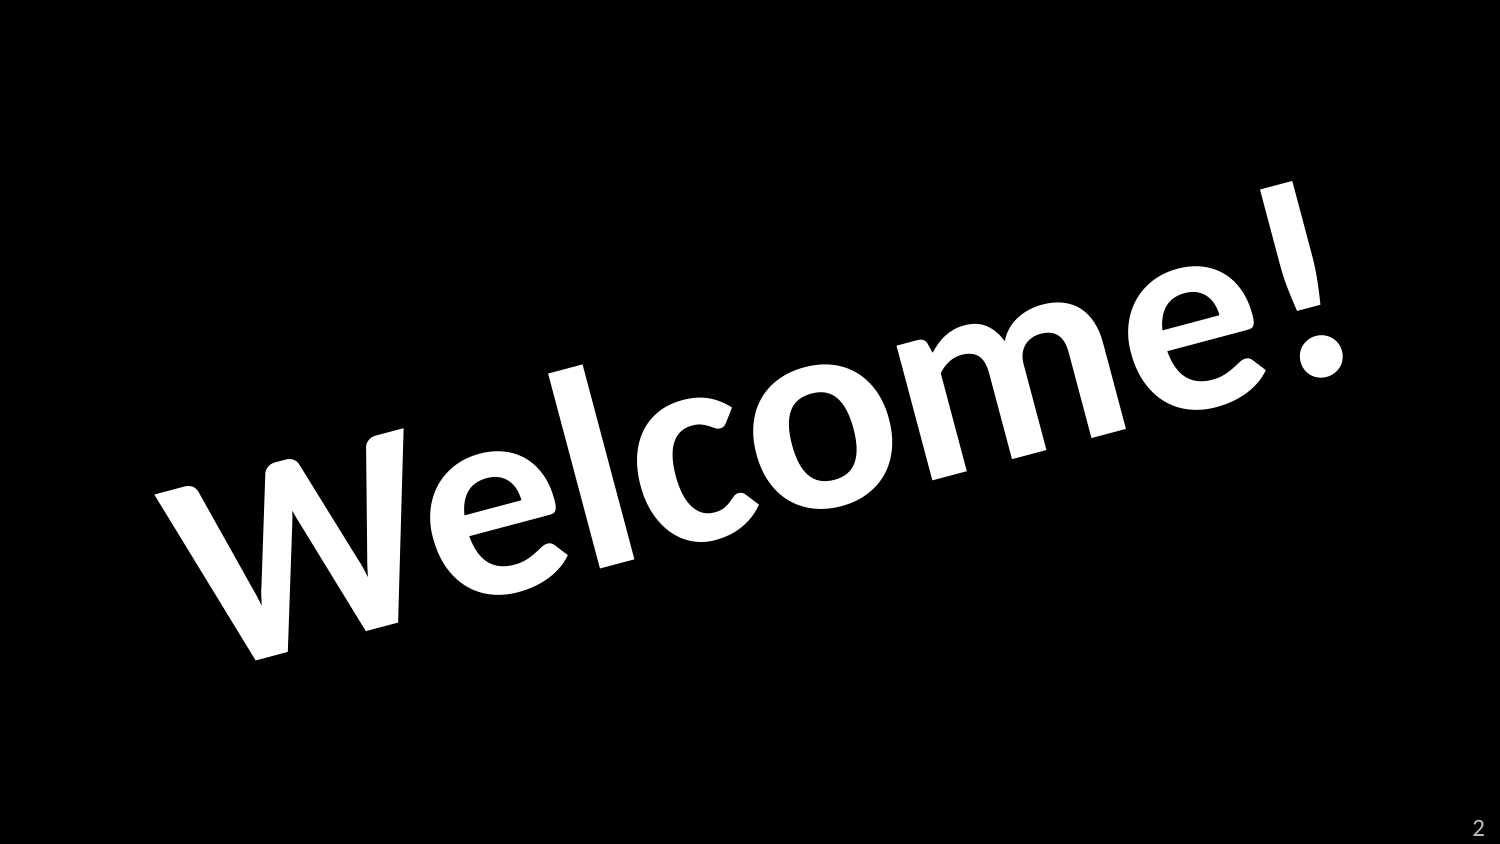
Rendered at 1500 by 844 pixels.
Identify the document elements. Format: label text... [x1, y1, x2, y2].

slide_number 2 [1149, 808, 1500, 844]
text_box Welcome! [110, 72, 1403, 742]
